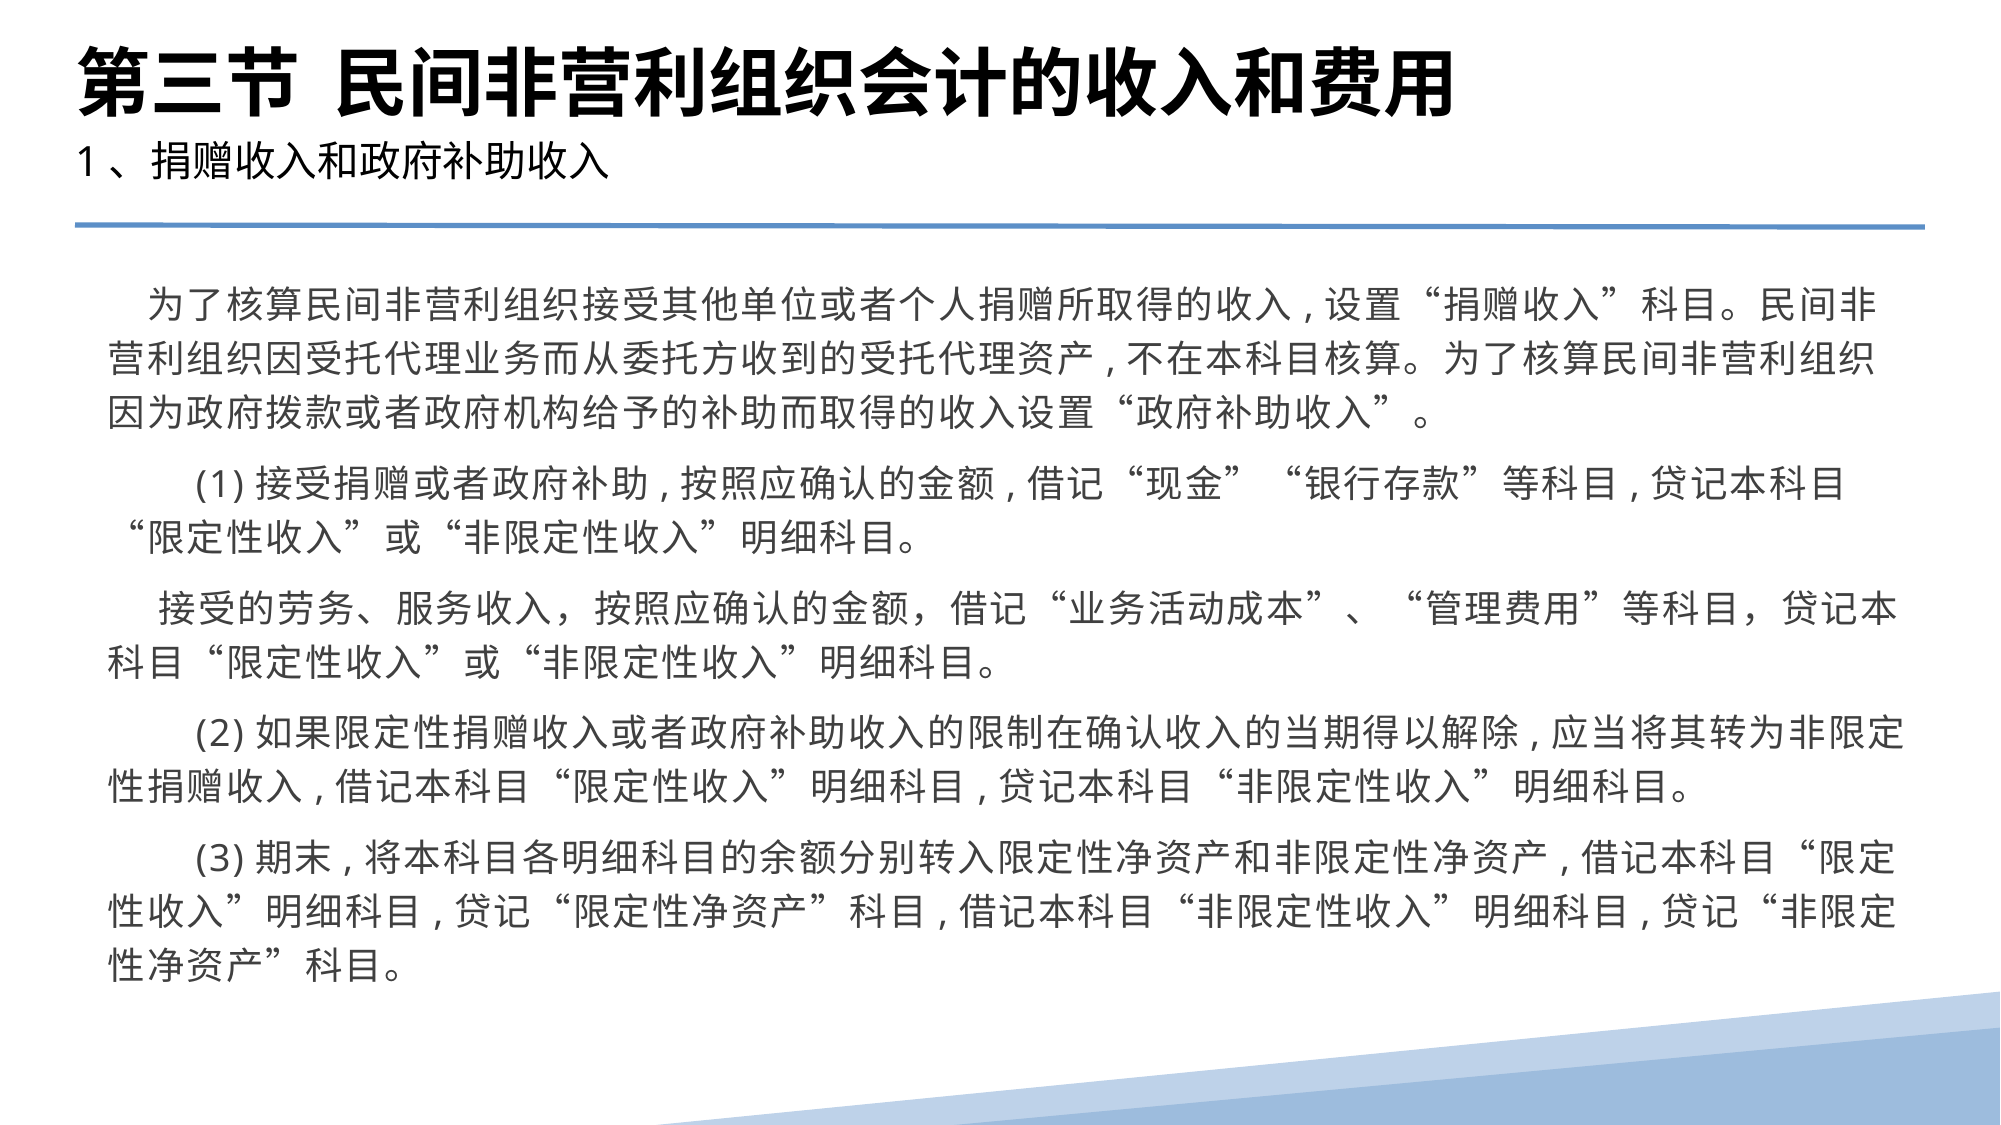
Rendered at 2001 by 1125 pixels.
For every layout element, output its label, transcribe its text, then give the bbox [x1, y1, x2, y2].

text_box 1、捐赠收入和政府补助收入 [75, 124, 1925, 200]
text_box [656, 991, 2000, 1125]
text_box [74, 224, 1925, 228]
text_box 为了核算民间非营利组织接受其他单位或者个人捐赠所取得的收入,设置“捐赠收入”科目。民间非营利组织因受托代理业务而从委托方收到的受托代理资产,不在本科目核算。为了核算民间非营利组织因为政府拨款或者政府机构给予的补助而取得的收入设置“政府补助收入”。 (1)接受捐赠或者政府补助,按照应确认的金额,借记“现金”“银行存款”等科目,贷记本科目“限定性收入”或“非限定性收入”明细科目。 接受的劳务、服务收入，按照应确认的金额，借记“业务活动成本”、“管理费用”等科目，贷记本科目“限定性收入”或“非限定性收入”明细科目。 (2)如果限定性捐赠收入或者政府补助收入的限制在确认收入的当期得以解除,应当将其转为非限定性捐赠收入,借记本科目“限定性收入”明细科目,贷记本科目“非限定性收入”明细科目。 (3)期末,将本科目各明细科目的余额分别转入限定性净资产和非限定性净资产,借记本科目“限定性收入”明细科目,贷记“限定性净资产”科目,借记本科目“非限定性收入”明细科目,贷记“非限定性净资产”科目。 [97, 237, 1925, 1022]
text_box 第三节 民间非营利组织会计的收入和费用 [75, 24, 1925, 124]
